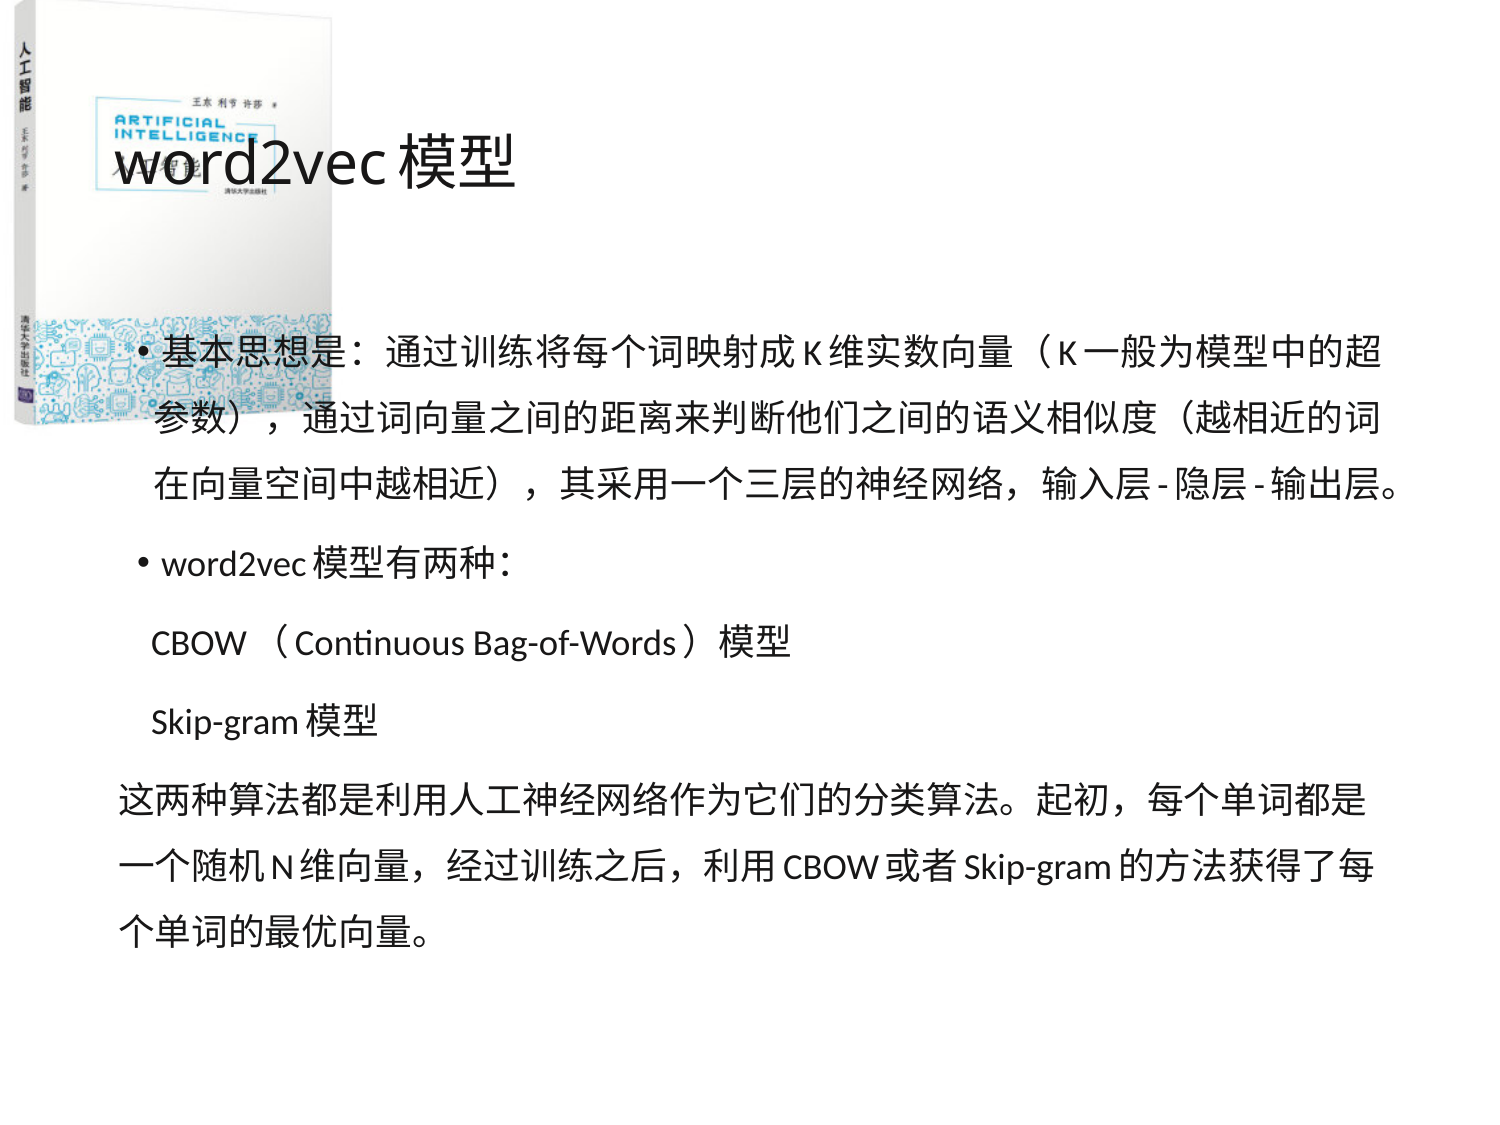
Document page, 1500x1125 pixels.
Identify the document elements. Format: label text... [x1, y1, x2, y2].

picture [0, 0, 393, 443]
list 基本思想是：通过训练将每个词映射成K维实数向量（K一般为模型中的超参数），通过词向量之间的距离来判断他们之间的语义相似度（越相近的词在向量空间中越相近），其采用一个三层的神经网络，输入层-隐层-输出层。 word2vec模型有两种： CBOW（Continuous Bag-of-Words）模型 Skip-gram模型 这两种算法都是利用人工神经网络作为它们的分类算法。起初，每个单词都是一个随机N维向量，经过训练之后，利用CBOW或者Skip-gram的方法获得了每个单词的最优向量。 [103, 299, 1397, 1014]
title word2vec模型 [103, 59, 1397, 278]
